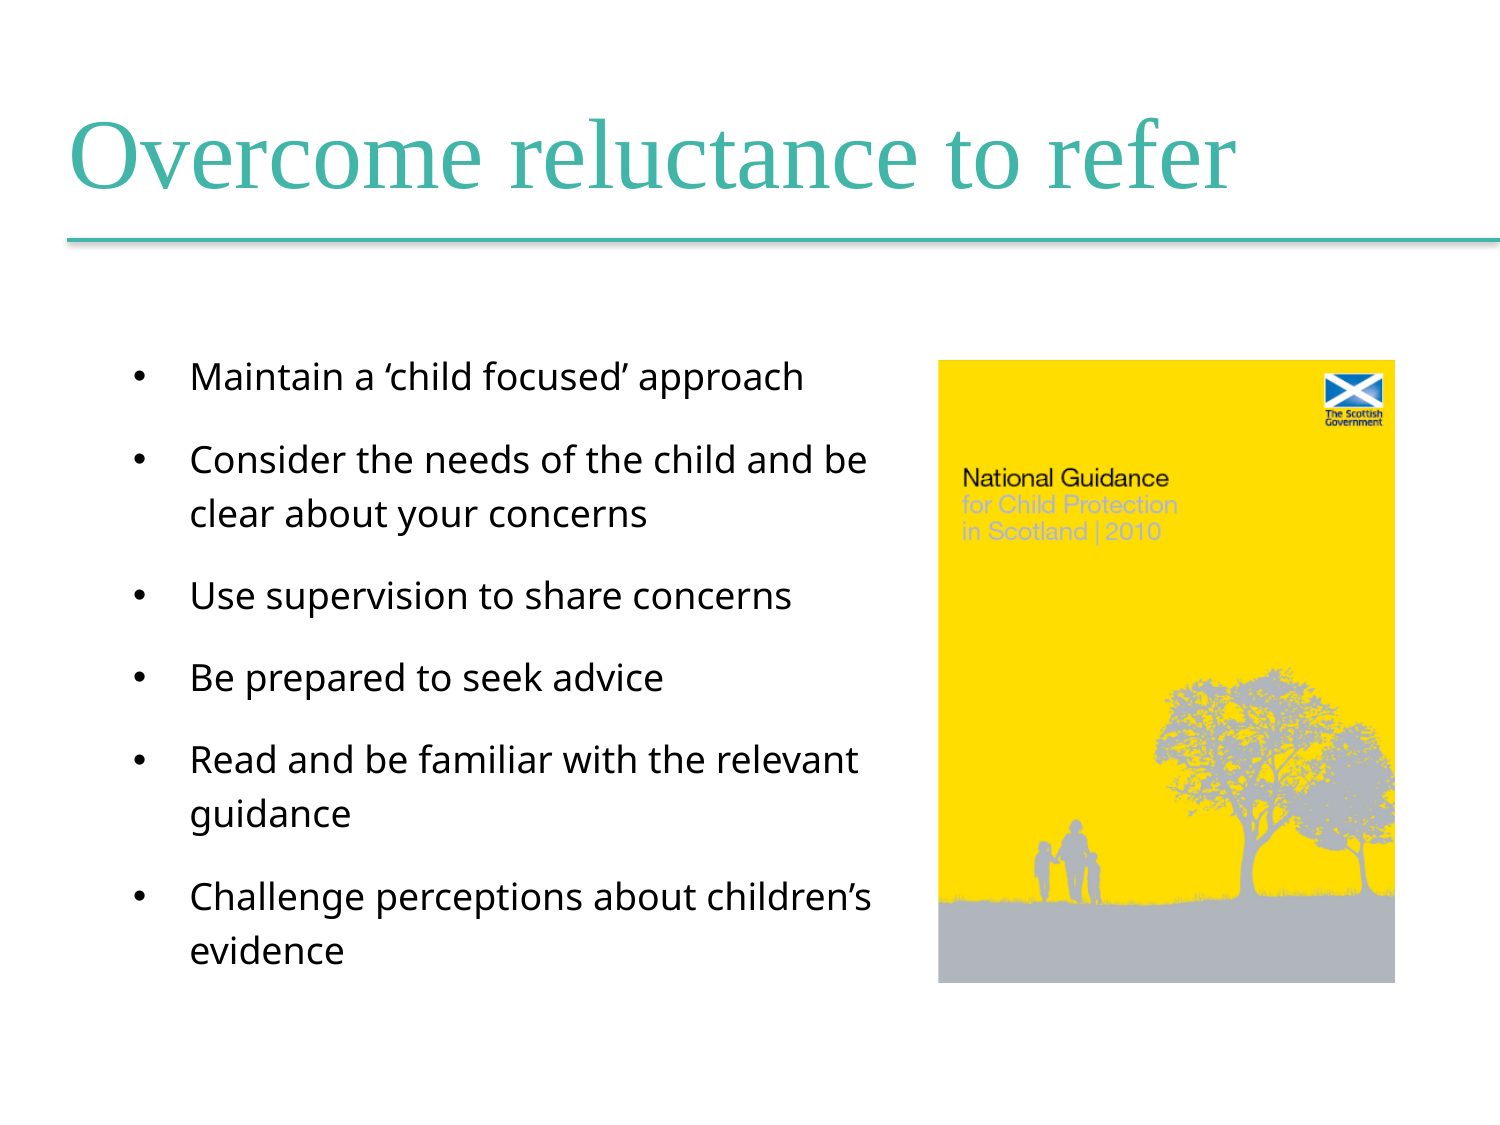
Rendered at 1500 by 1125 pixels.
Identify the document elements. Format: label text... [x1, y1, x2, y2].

picture [938, 360, 1395, 983]
list Maintain a ‘child focused’ approach Consider the needs of the child and be clear about your concerns Use supervision to share concerns Be prepared to seek advice Read and be familiar with the relevant guidance Challenge perceptions about children’s evidence [118, 336, 917, 1080]
text_box Overcome reluctance to refer [53, 15, 1448, 304]
